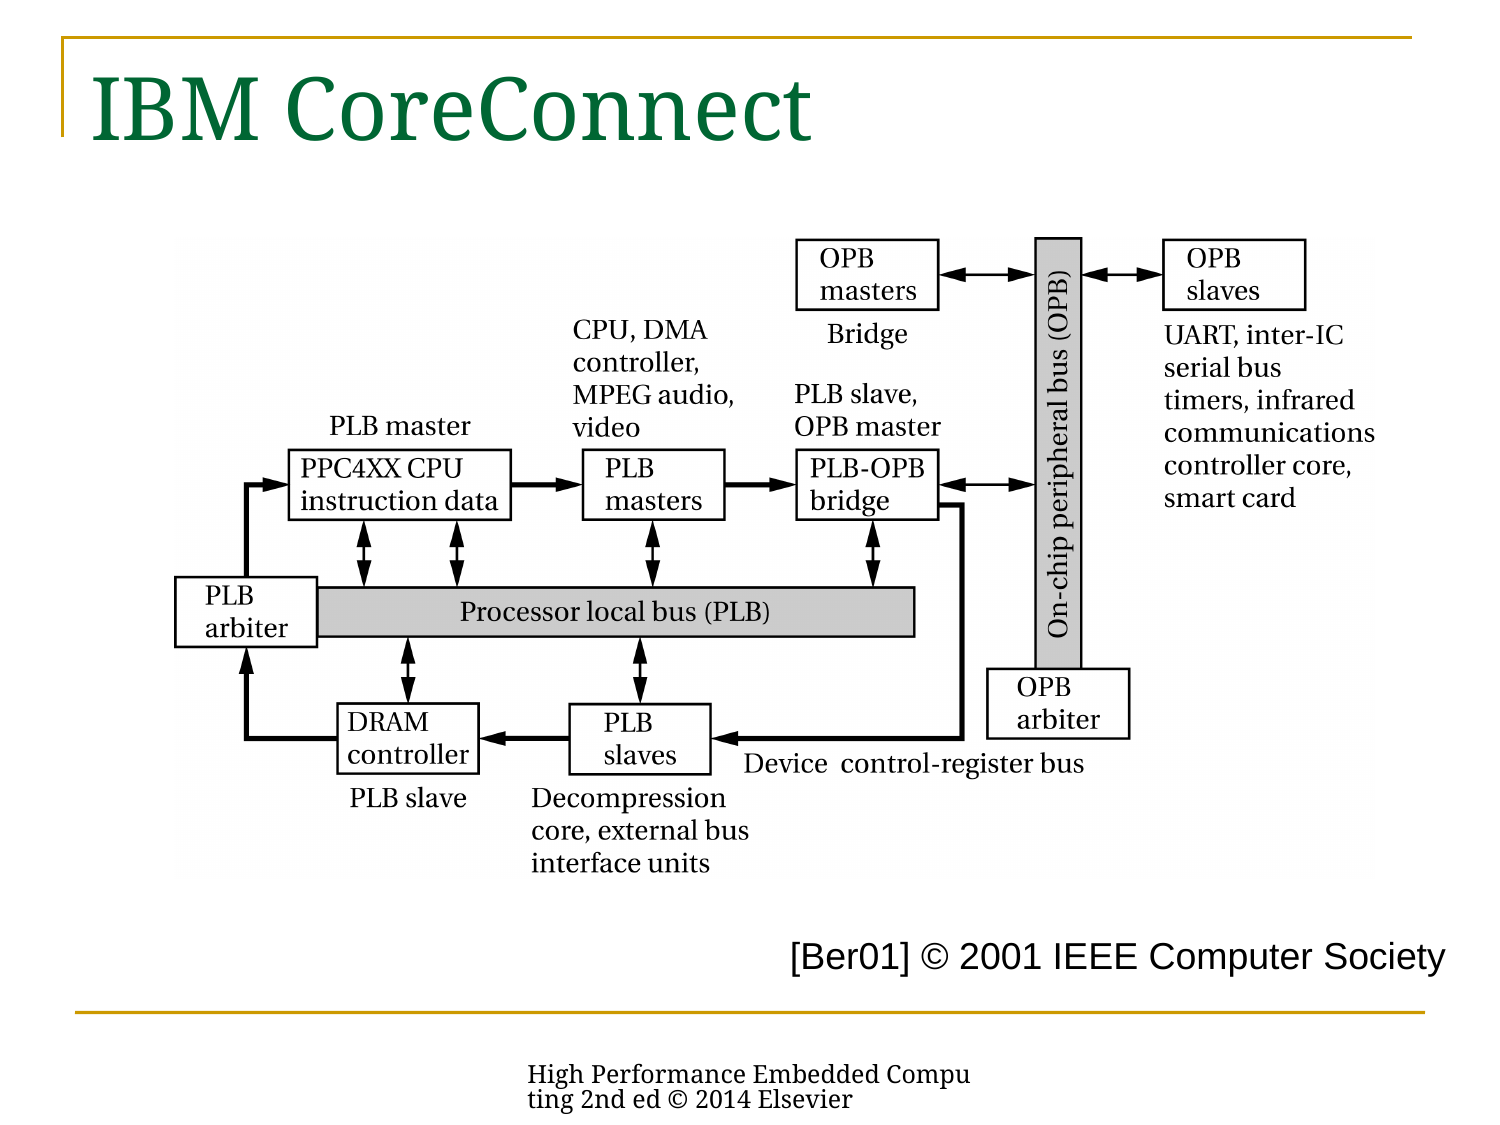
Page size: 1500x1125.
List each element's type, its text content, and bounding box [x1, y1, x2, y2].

footer High Performance Embedded Computing 2nd ed © 2014 Elsevier [512, 1025, 988, 1100]
text_box [Ber01] © 2001 IEEE Computer Society [775, 924, 1462, 985]
title IBM CoreConnect [75, 45, 1425, 233]
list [174, 237, 1376, 880]
